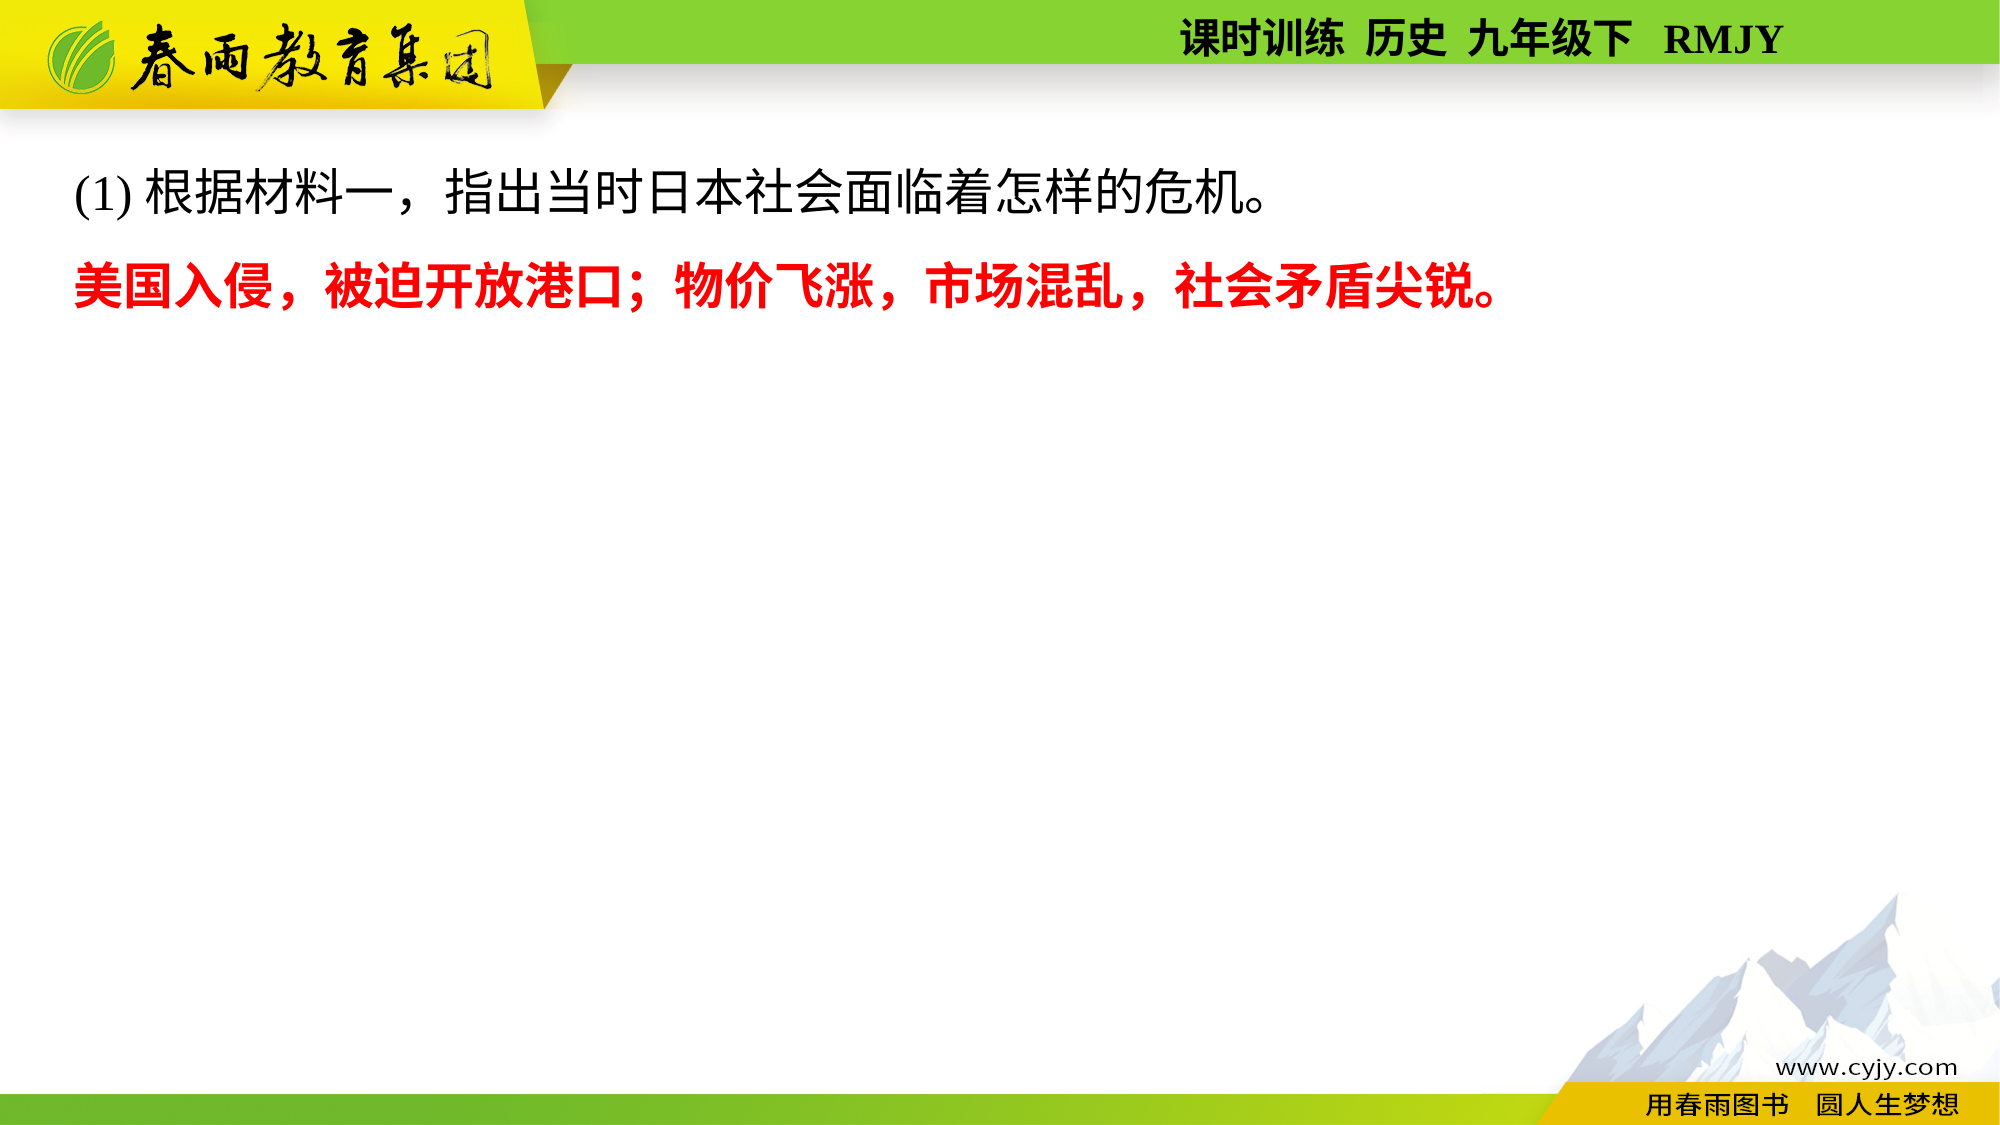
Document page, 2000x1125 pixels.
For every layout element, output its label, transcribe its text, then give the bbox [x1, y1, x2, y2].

text_box 美国入侵，被迫开放港口；物价飞涨，市场混乱，社会矛盾尖锐。 [59, 217, 1650, 322]
list (1)根据材料一，指出当时日本社会面临着怎样的危机。 [59, 122, 1944, 217]
picture [0, 0, 2000, 1125]
